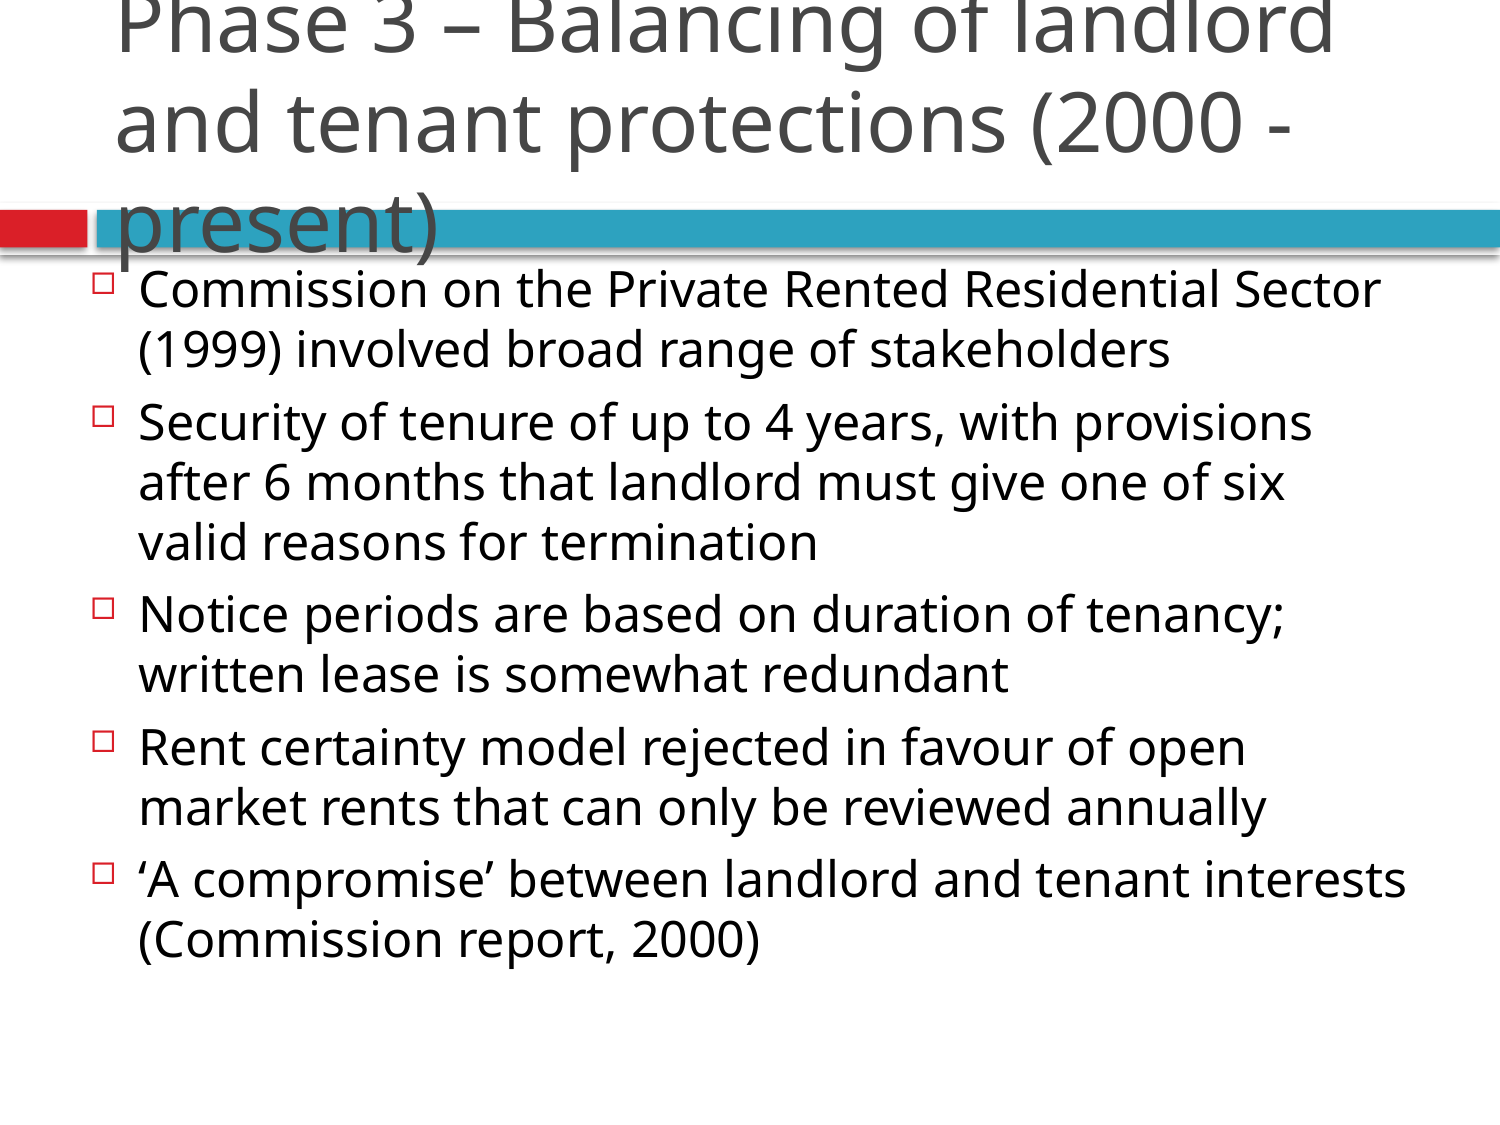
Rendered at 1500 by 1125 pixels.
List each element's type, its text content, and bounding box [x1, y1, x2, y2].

title Phase 3 – Balancing of landlord and tenant protections (2000 - present) [99, 37, 1438, 201]
list Commission on the Private Rented Residential Sector (1999) involved broad range of stakeholders Security of tenure of up to 4 years, with provisions after 6 months that landlord must give one of six valid reasons for termination Notice periods are based on duration of tenancy; written lease is somewhat redundant Rent certainty model rejected in favour of open market rents that can only be reviewed annually ‘A compromise’ between landlord and tenant interests (Commission report, 2000) [74, 249, 1426, 981]
